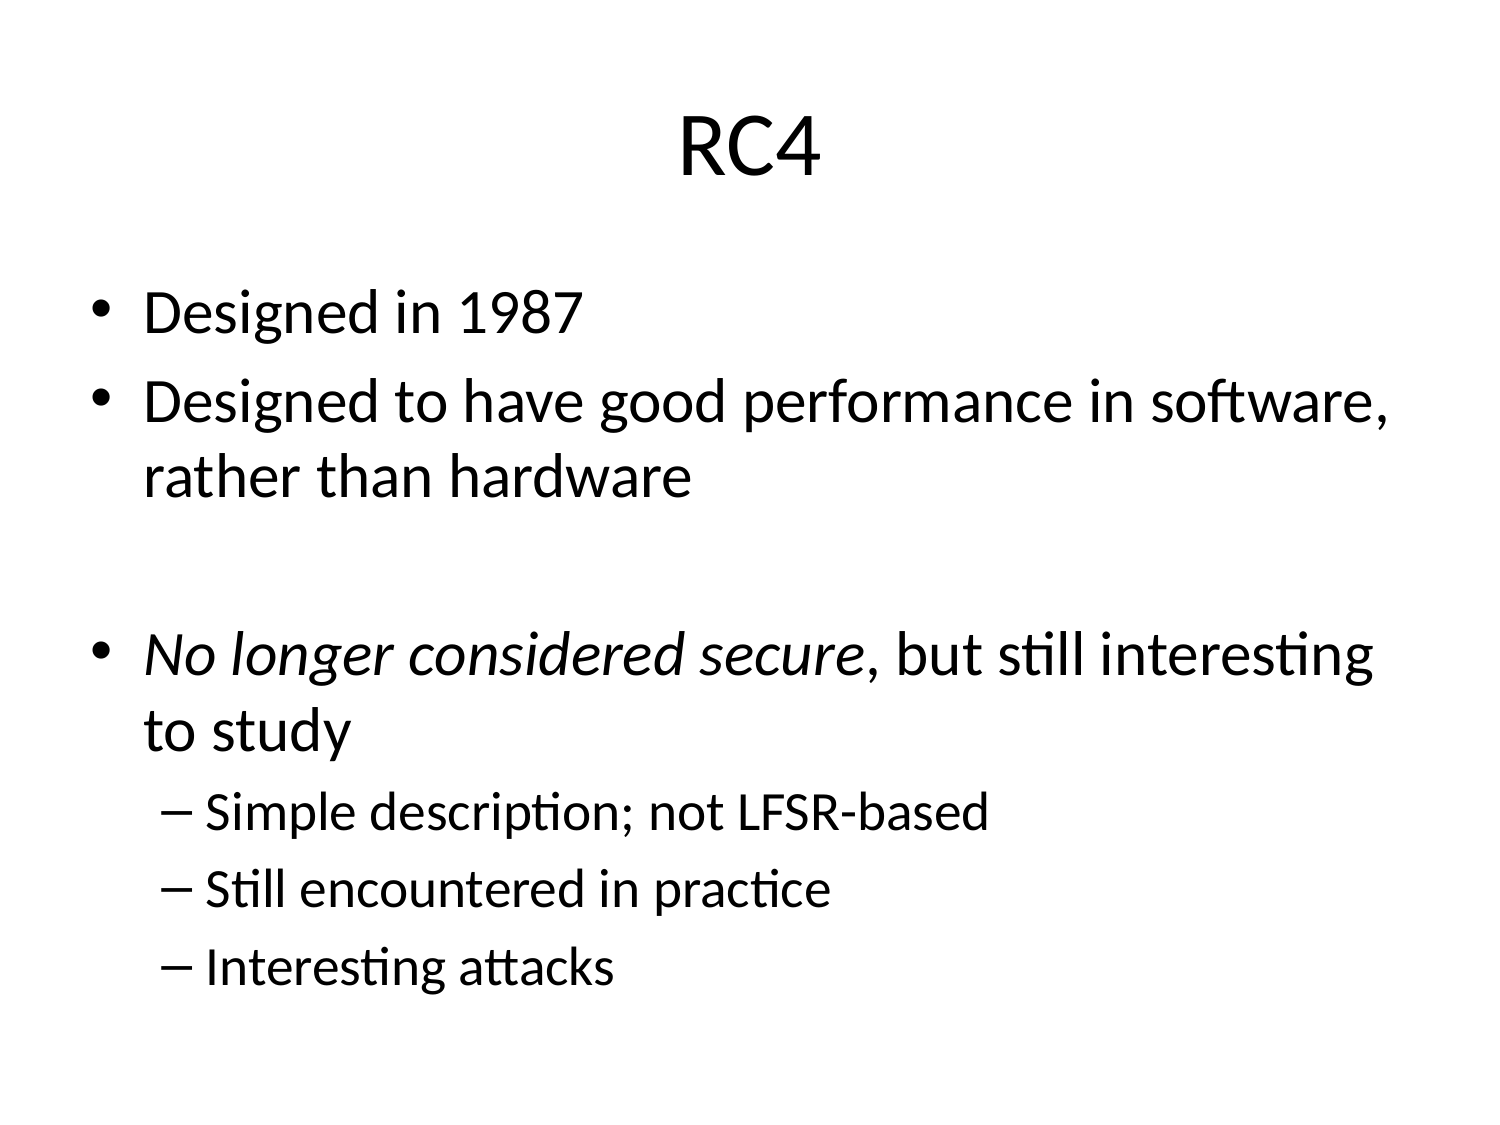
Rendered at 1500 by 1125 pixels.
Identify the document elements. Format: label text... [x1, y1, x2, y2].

list Designed in 1987 Designed to have good performance in software, rather than hardware No longer considered secure, but still interesting to study Simple description; not LFSR-based Still encountered in practice Interesting attacks [75, 262, 1425, 1005]
title RC4 [75, 45, 1425, 233]
